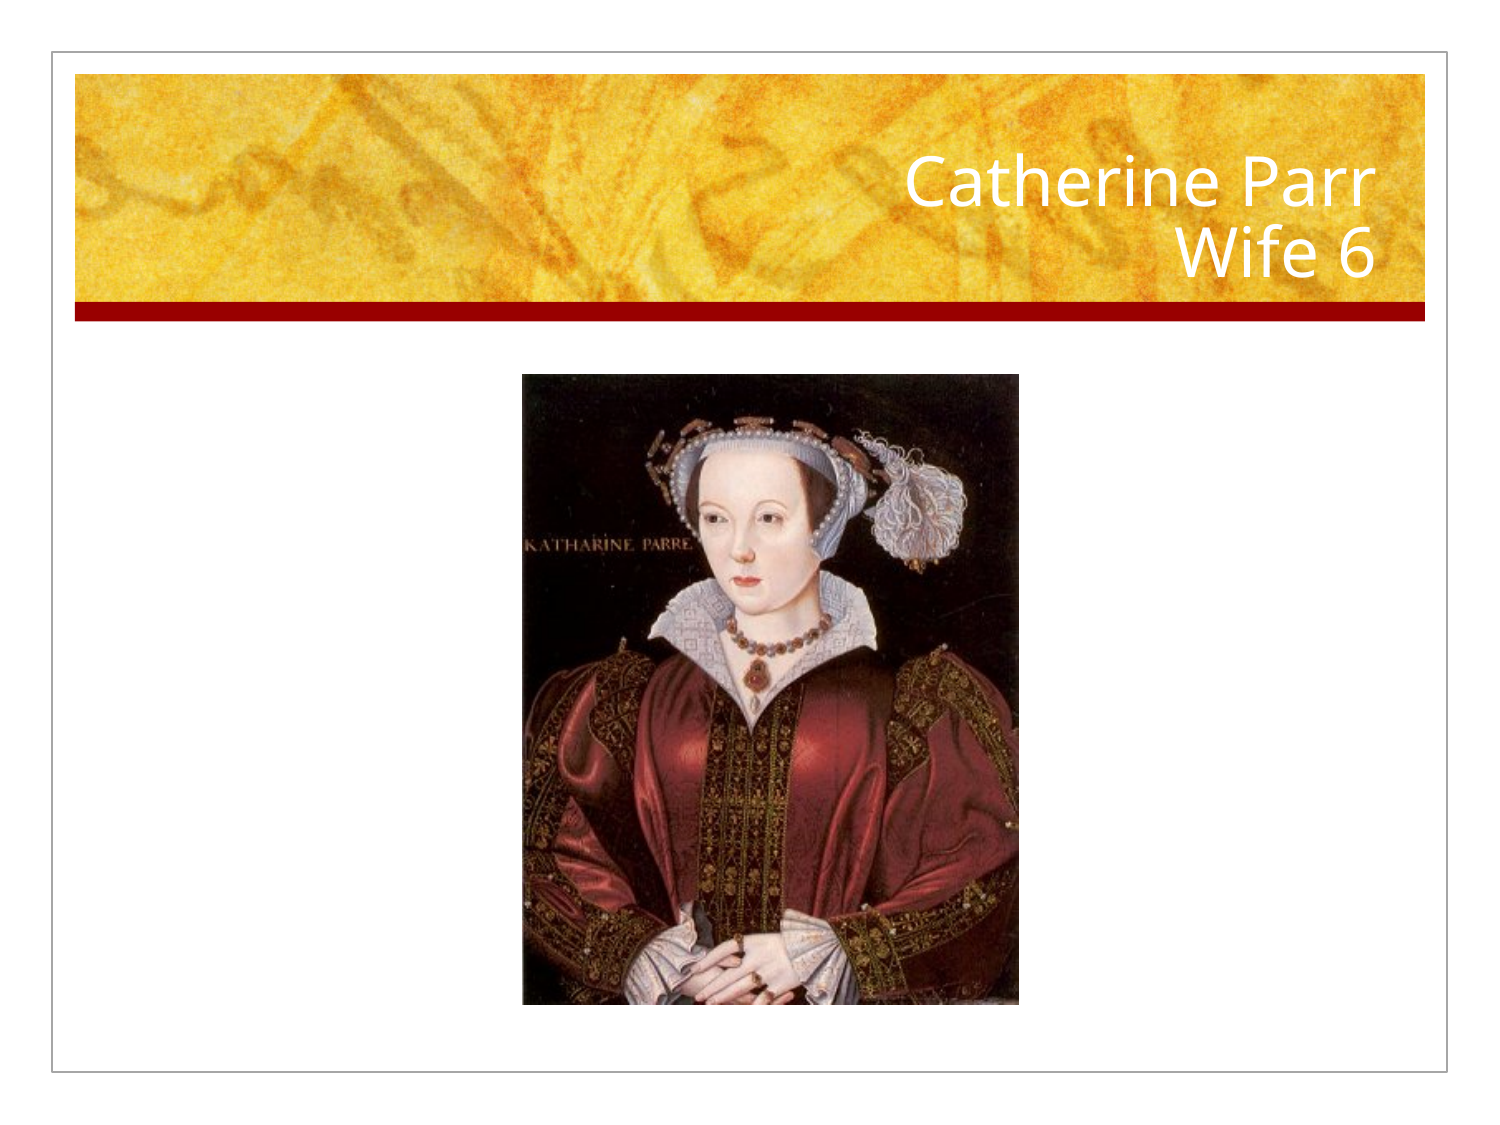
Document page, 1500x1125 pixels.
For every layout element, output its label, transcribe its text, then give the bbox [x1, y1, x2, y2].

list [261, 374, 1280, 1006]
title Catherine Parr Wife 6 [108, 74, 1392, 292]
picture [75, 74, 1425, 301]
